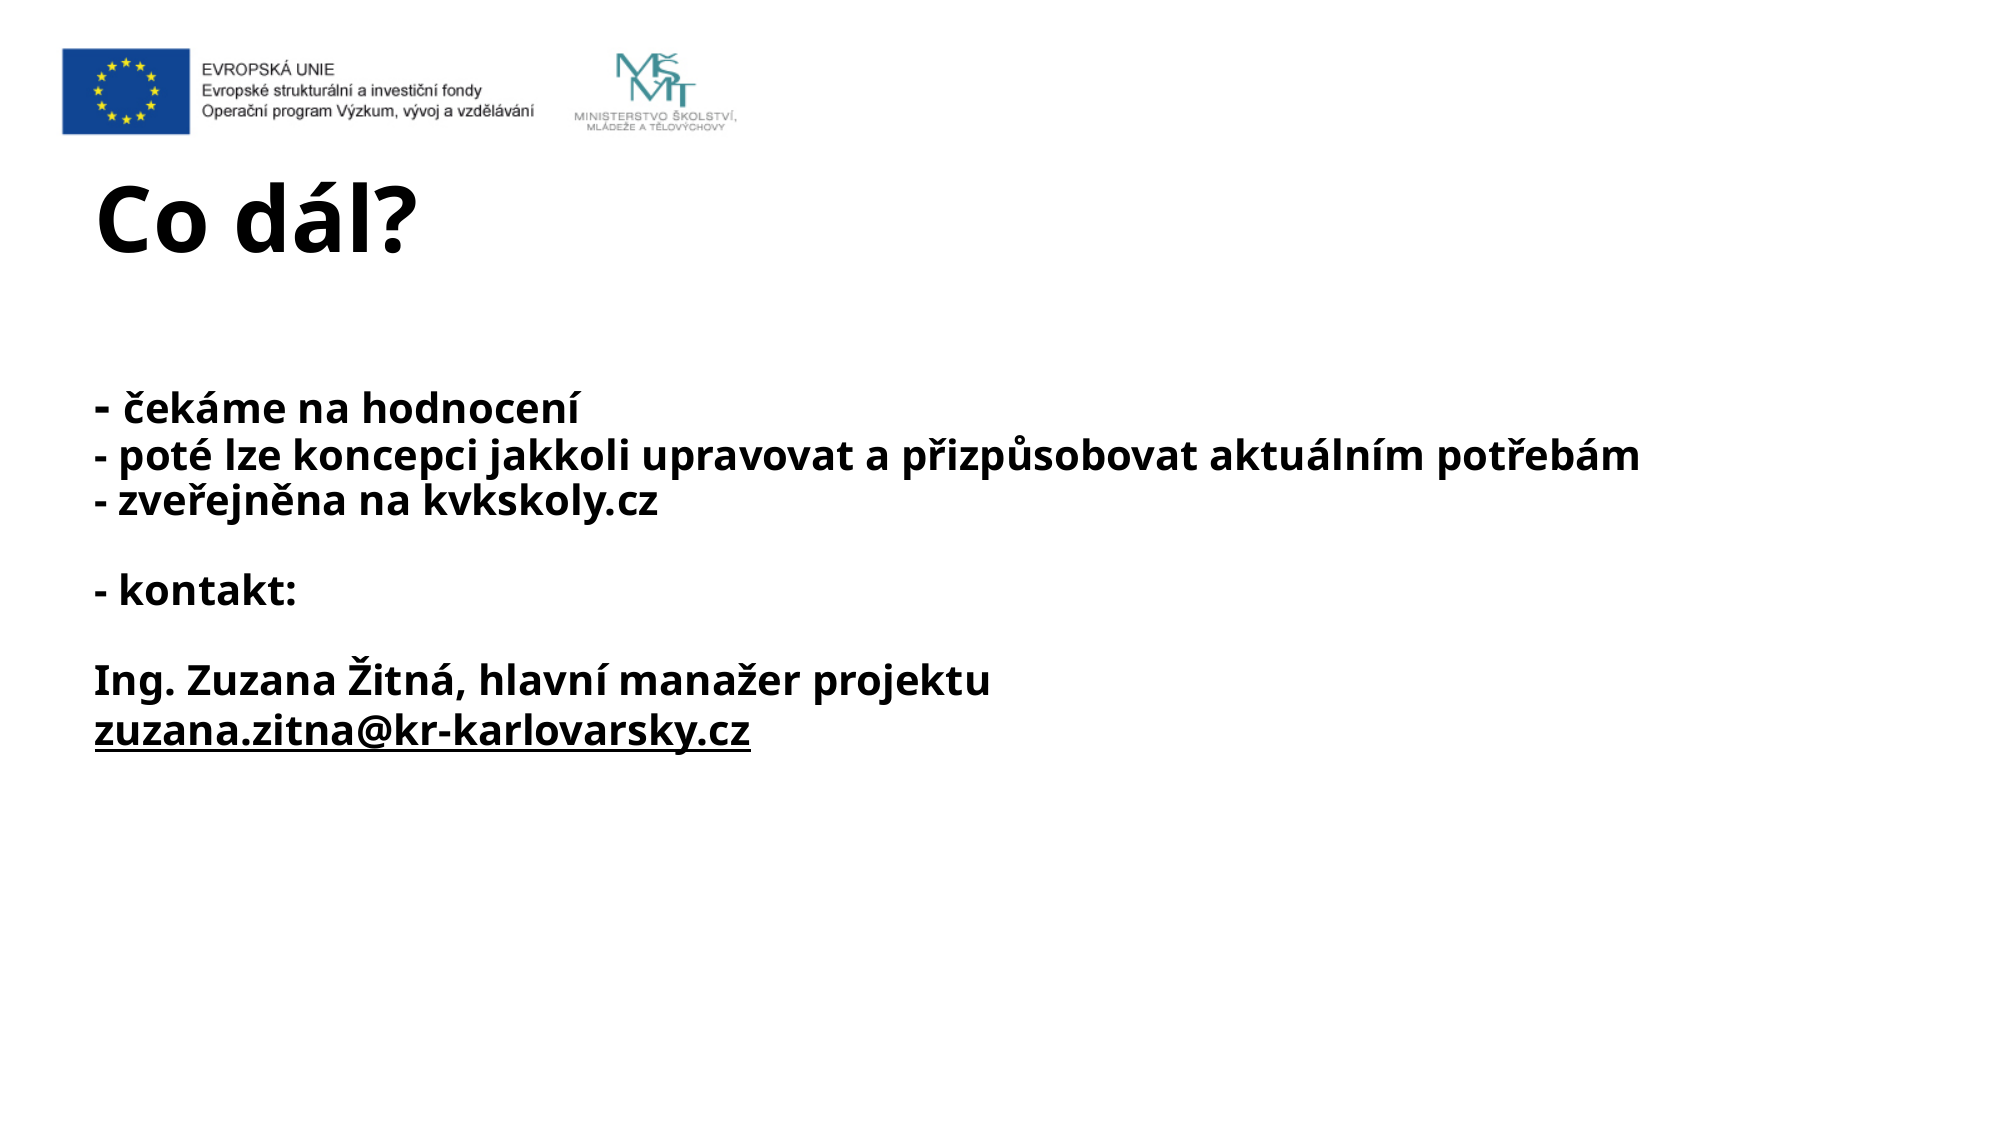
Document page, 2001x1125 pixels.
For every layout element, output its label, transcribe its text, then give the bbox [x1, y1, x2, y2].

title Co dál? - čekáme na hodnocení - poté lze koncepci jakkoli upravovat a přizpůsobovat aktuálním potřebám - zveřejněna na kvkskoly.cz - kontakt: Ing. Zuzana Žitná, hlavní manažer projektu zuzana.zitna@kr-karlovarsky.cz [79, 165, 1925, 1090]
picture [17, 7, 774, 177]
